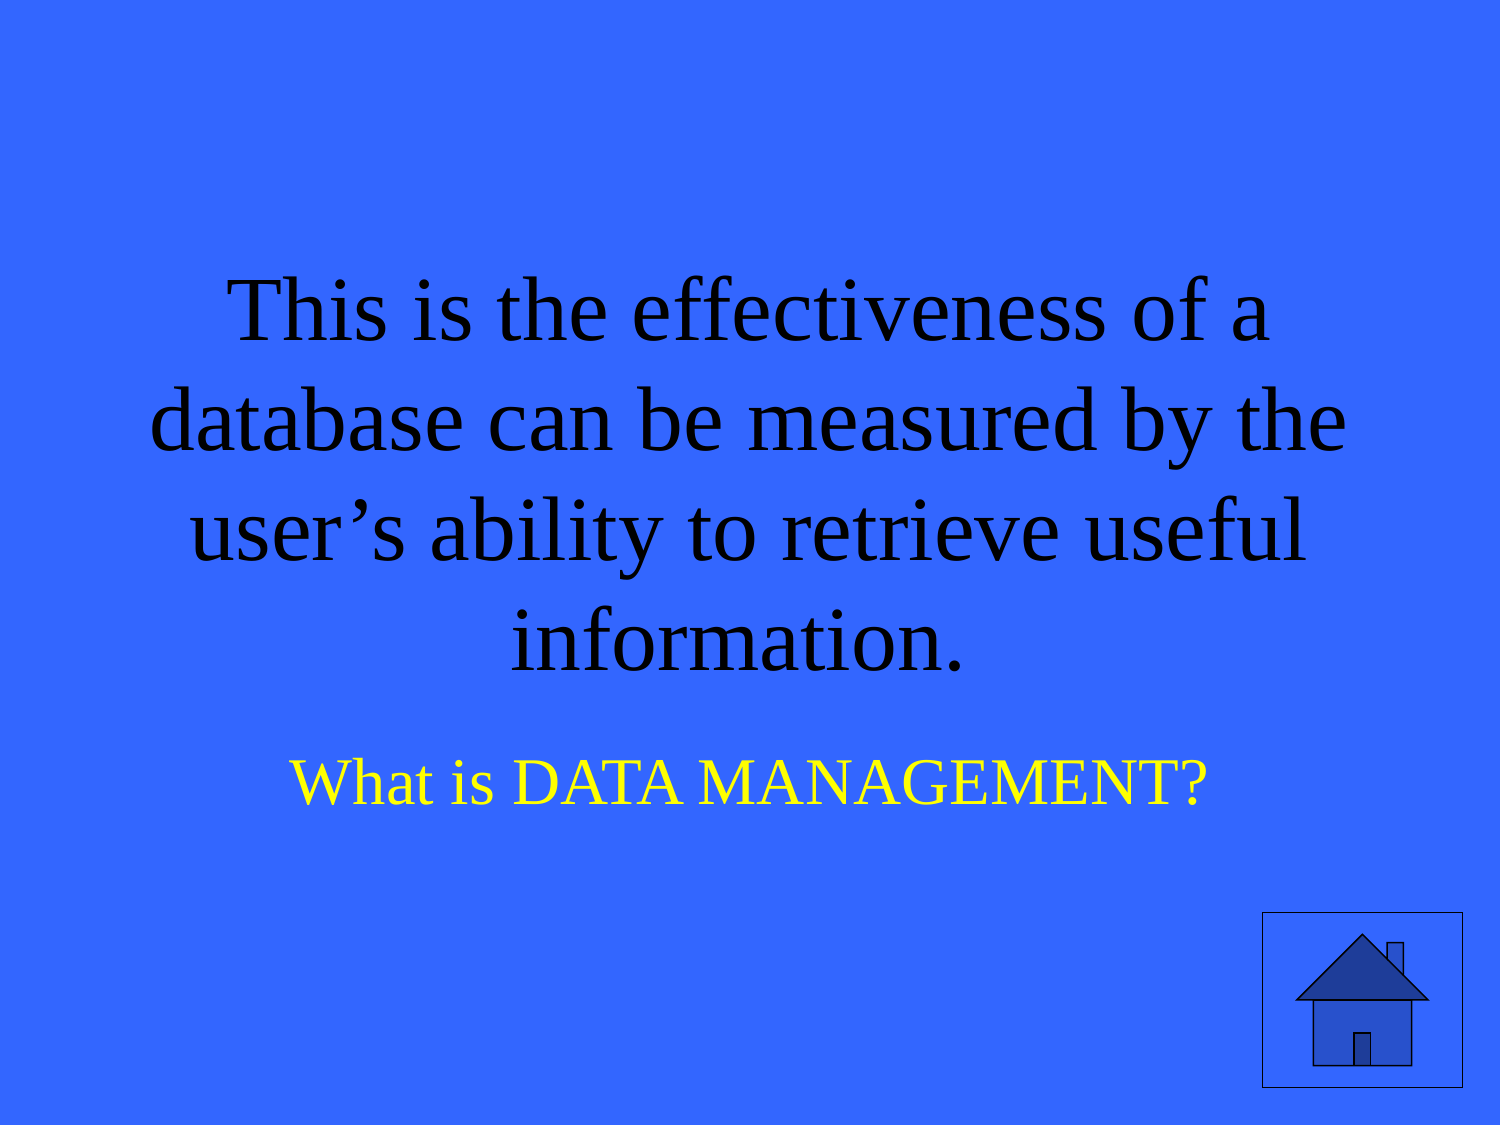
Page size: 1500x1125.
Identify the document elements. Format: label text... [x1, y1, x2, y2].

subtitle What is DATA MANAGEMENT? [224, 637, 1276, 926]
title This is the effectiveness of a database can be measured by the user’s ability to retrieve useful information. [112, 374, 1388, 563]
text_box [1262, 912, 1463, 1088]
